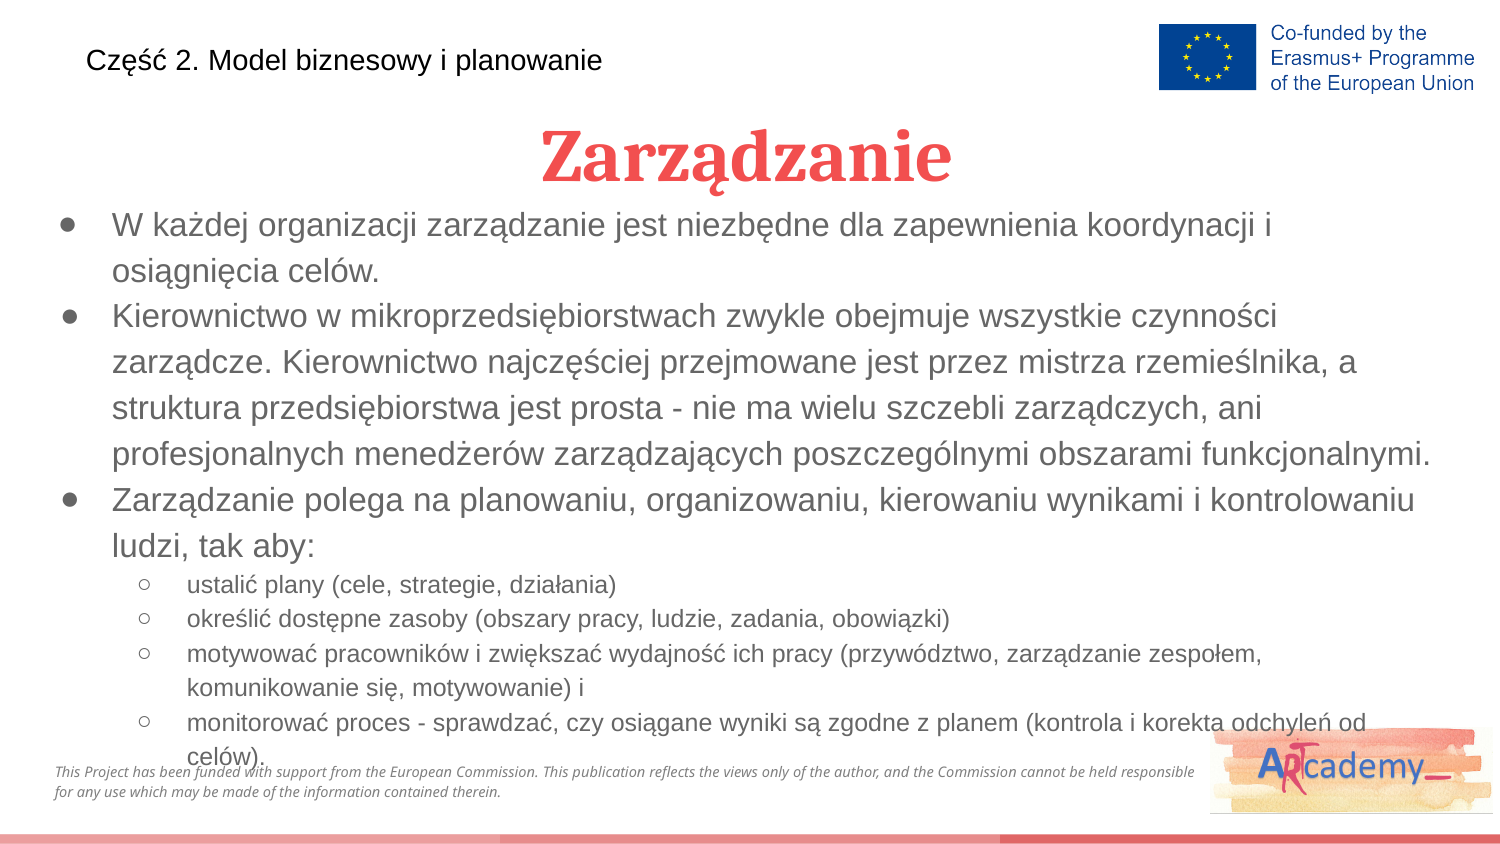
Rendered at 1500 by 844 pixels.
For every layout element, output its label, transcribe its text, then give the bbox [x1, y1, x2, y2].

picture [1210, 709, 1493, 844]
list W każdej organizacji zarządzanie jest niezbędne dla zapewnienia koordynacji i osiągnięcia celów. Kierownictwo w mikroprzedsiębiorstwach zwykle obejmuje wszystkie czynności zarządcze. Kierownictwo najczęściej przejmowane jest przez mistrza rzemieślnika, a struktura przedsiębiorstwa jest prosta - nie ma wielu szczebli zarządczych, ani profesjonalnych menedżerów zarządzających poszczególnymi obszarami funkcjonalnymi. Zarządzanie polega na planowaniu, organizowaniu, kierowaniu wynikami i kontrolowaniu ludzi, tak aby: ustalić plany (cele, strategie, działania) określić dostępne zasoby (obszary pracy, ludzie, zadania, obowiązki) motywować pracowników i zwiększać wydajność ich pracy (przywództwo, zarządzanie zespołem, komunikowanie się, motywowanie) i monitorować proces - sprawdzać, czy osiągane wyniki są zgodne z planem (kontrola i korekta odchyleń od celów). [21, 181, 1455, 695]
picture [1158, 24, 1474, 94]
text_box Część 2. Model biznesowy i planowanie [70, 33, 750, 85]
title Zarządzanie [9, 84, 1487, 212]
text_box This Project has been funded with support from the European Commission. This publication reflects the views only of the author, and the Commission cannot be held responsible for any use which may be made of the information contained therein. [39, 754, 1205, 799]
